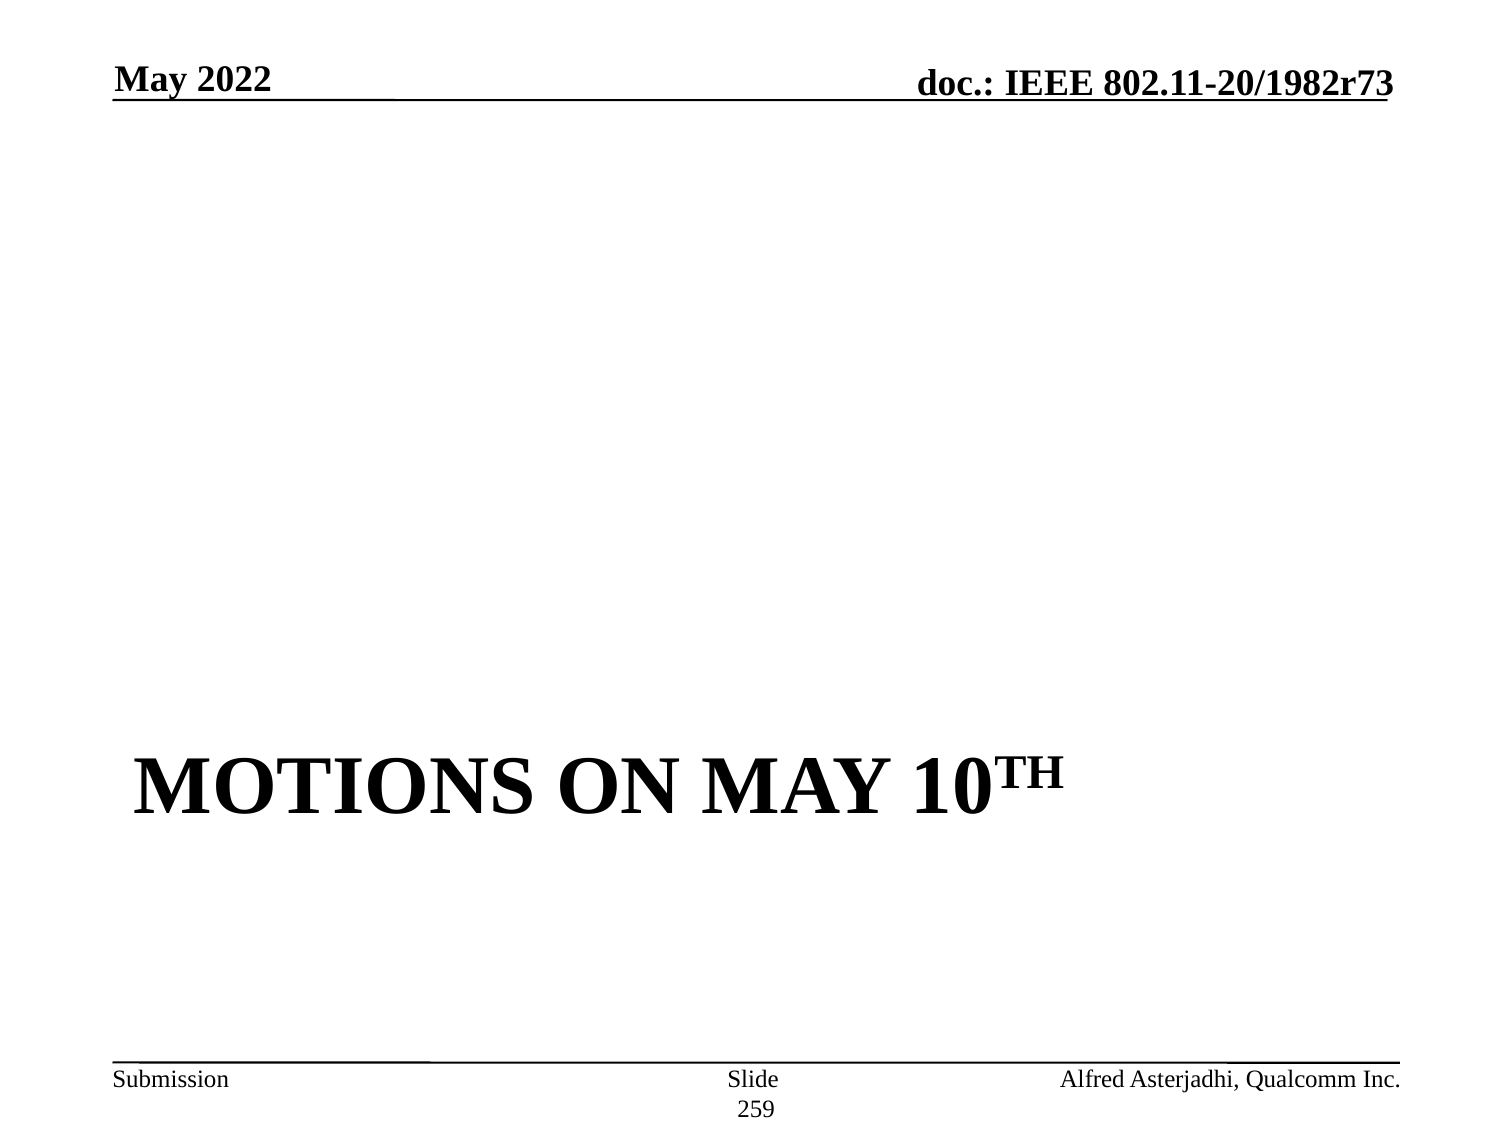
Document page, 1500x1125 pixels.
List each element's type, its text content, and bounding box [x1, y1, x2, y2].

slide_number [114, 54, 423, 100]
footer Alfred Asterjadhi, Qualcomm Inc. [878, 1061, 1402, 1093]
title Motions on May 10th [118, 722, 1394, 947]
slide_number Slide 259 [712, 1061, 800, 1123]
